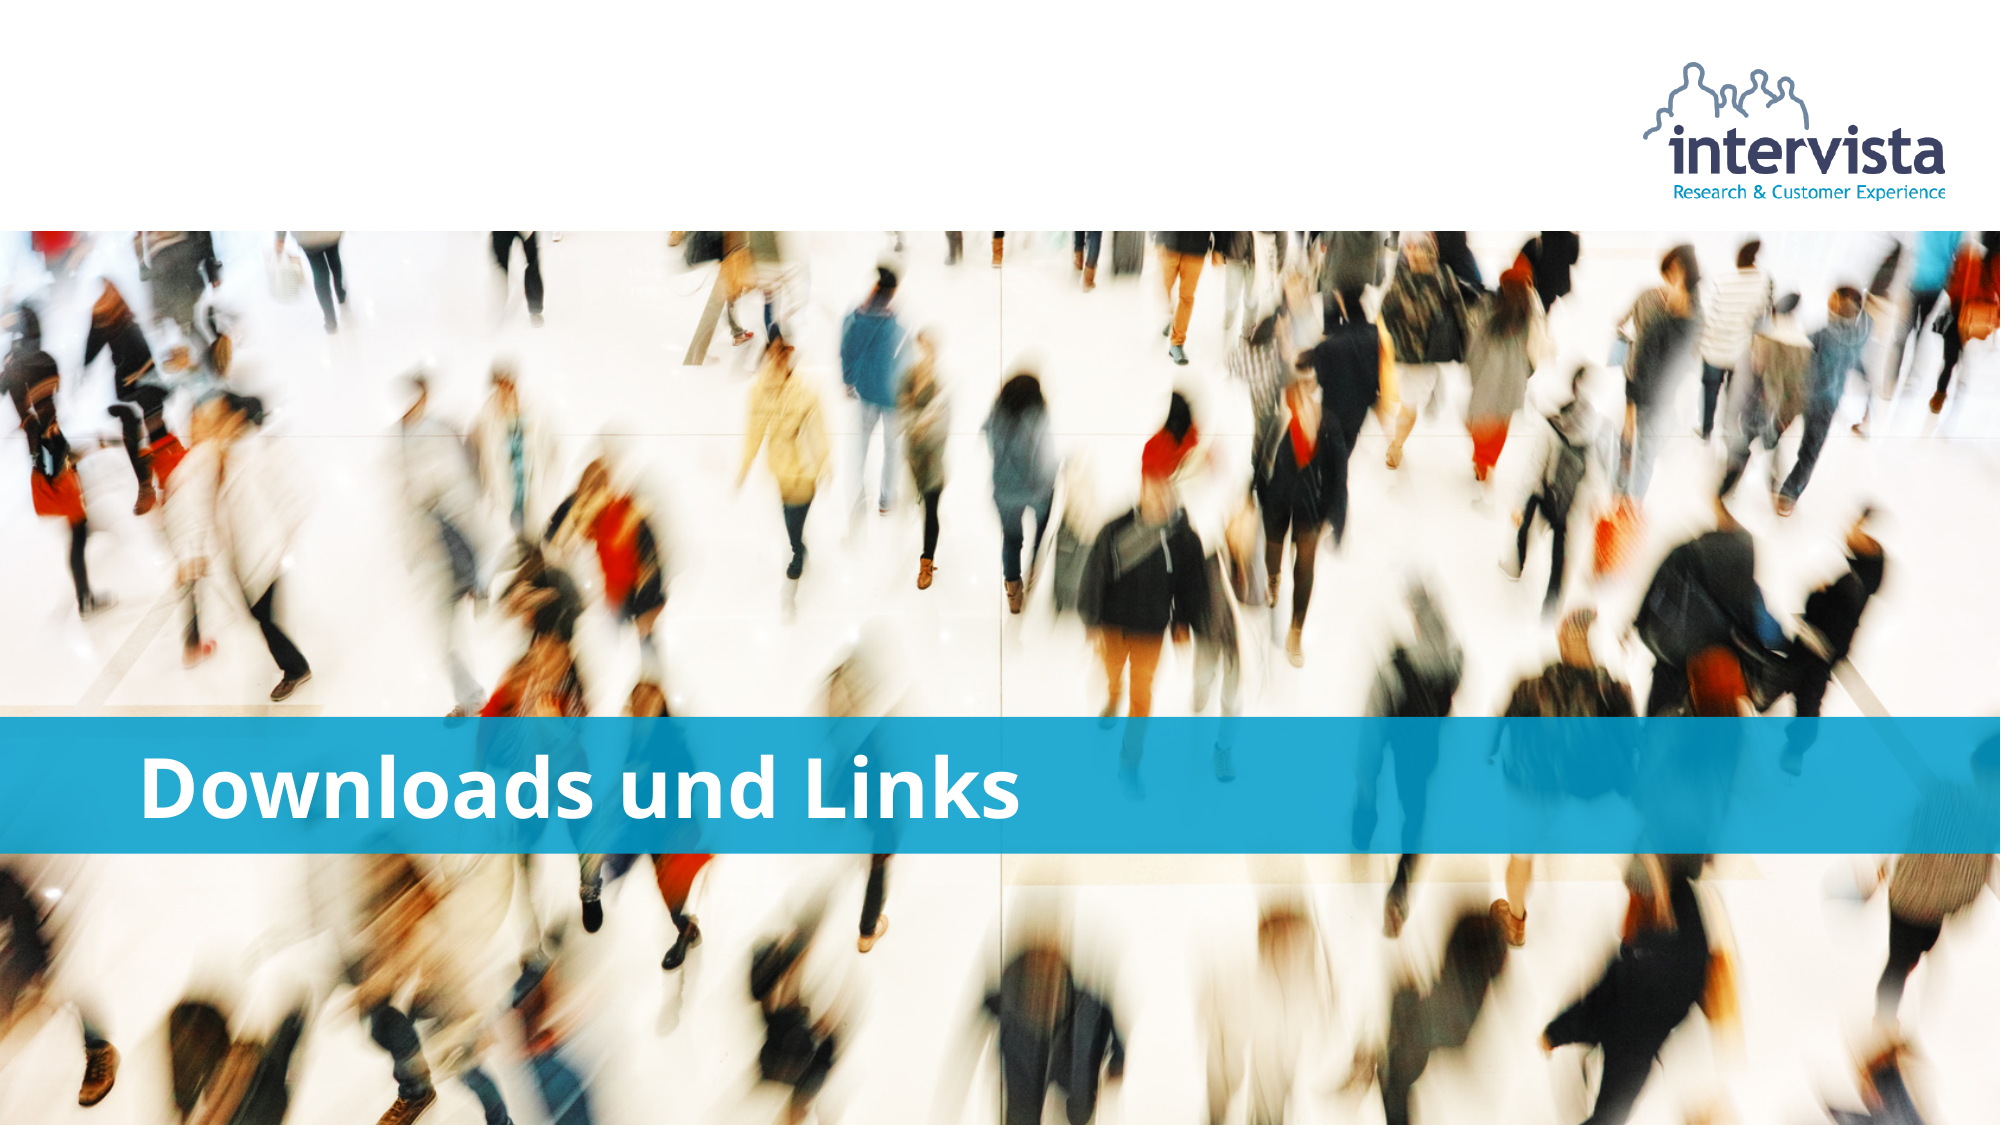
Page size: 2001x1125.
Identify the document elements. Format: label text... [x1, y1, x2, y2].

list Downloads und Links [0, 716, 2000, 854]
picture [0, 231, 2000, 716]
picture [0, 854, 2000, 1125]
